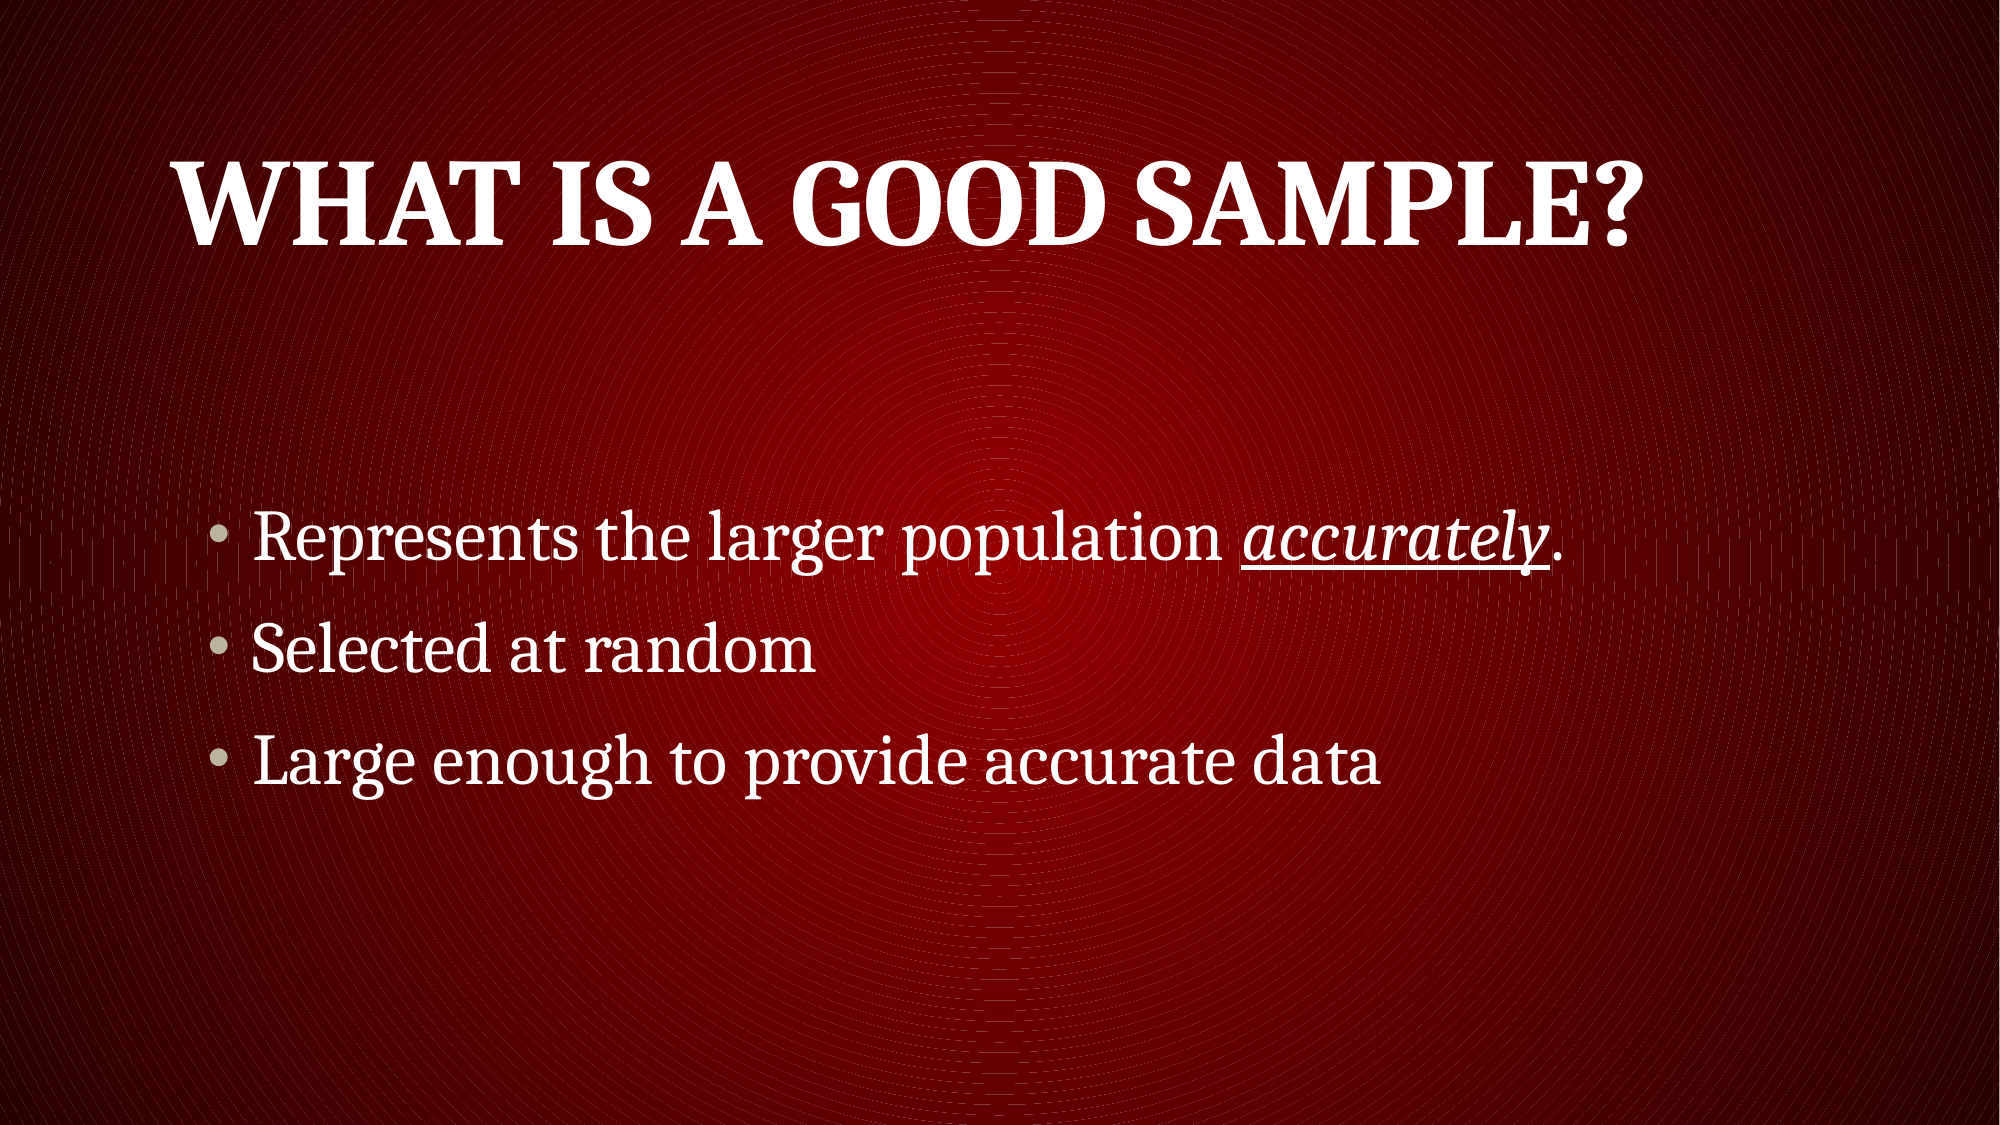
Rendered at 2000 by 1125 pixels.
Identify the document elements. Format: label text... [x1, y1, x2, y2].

title What is a good sample? [149, 79, 1850, 280]
list Represents the larger population accurately. Selected at random Large enough to provide accurate data [187, 487, 1887, 863]
